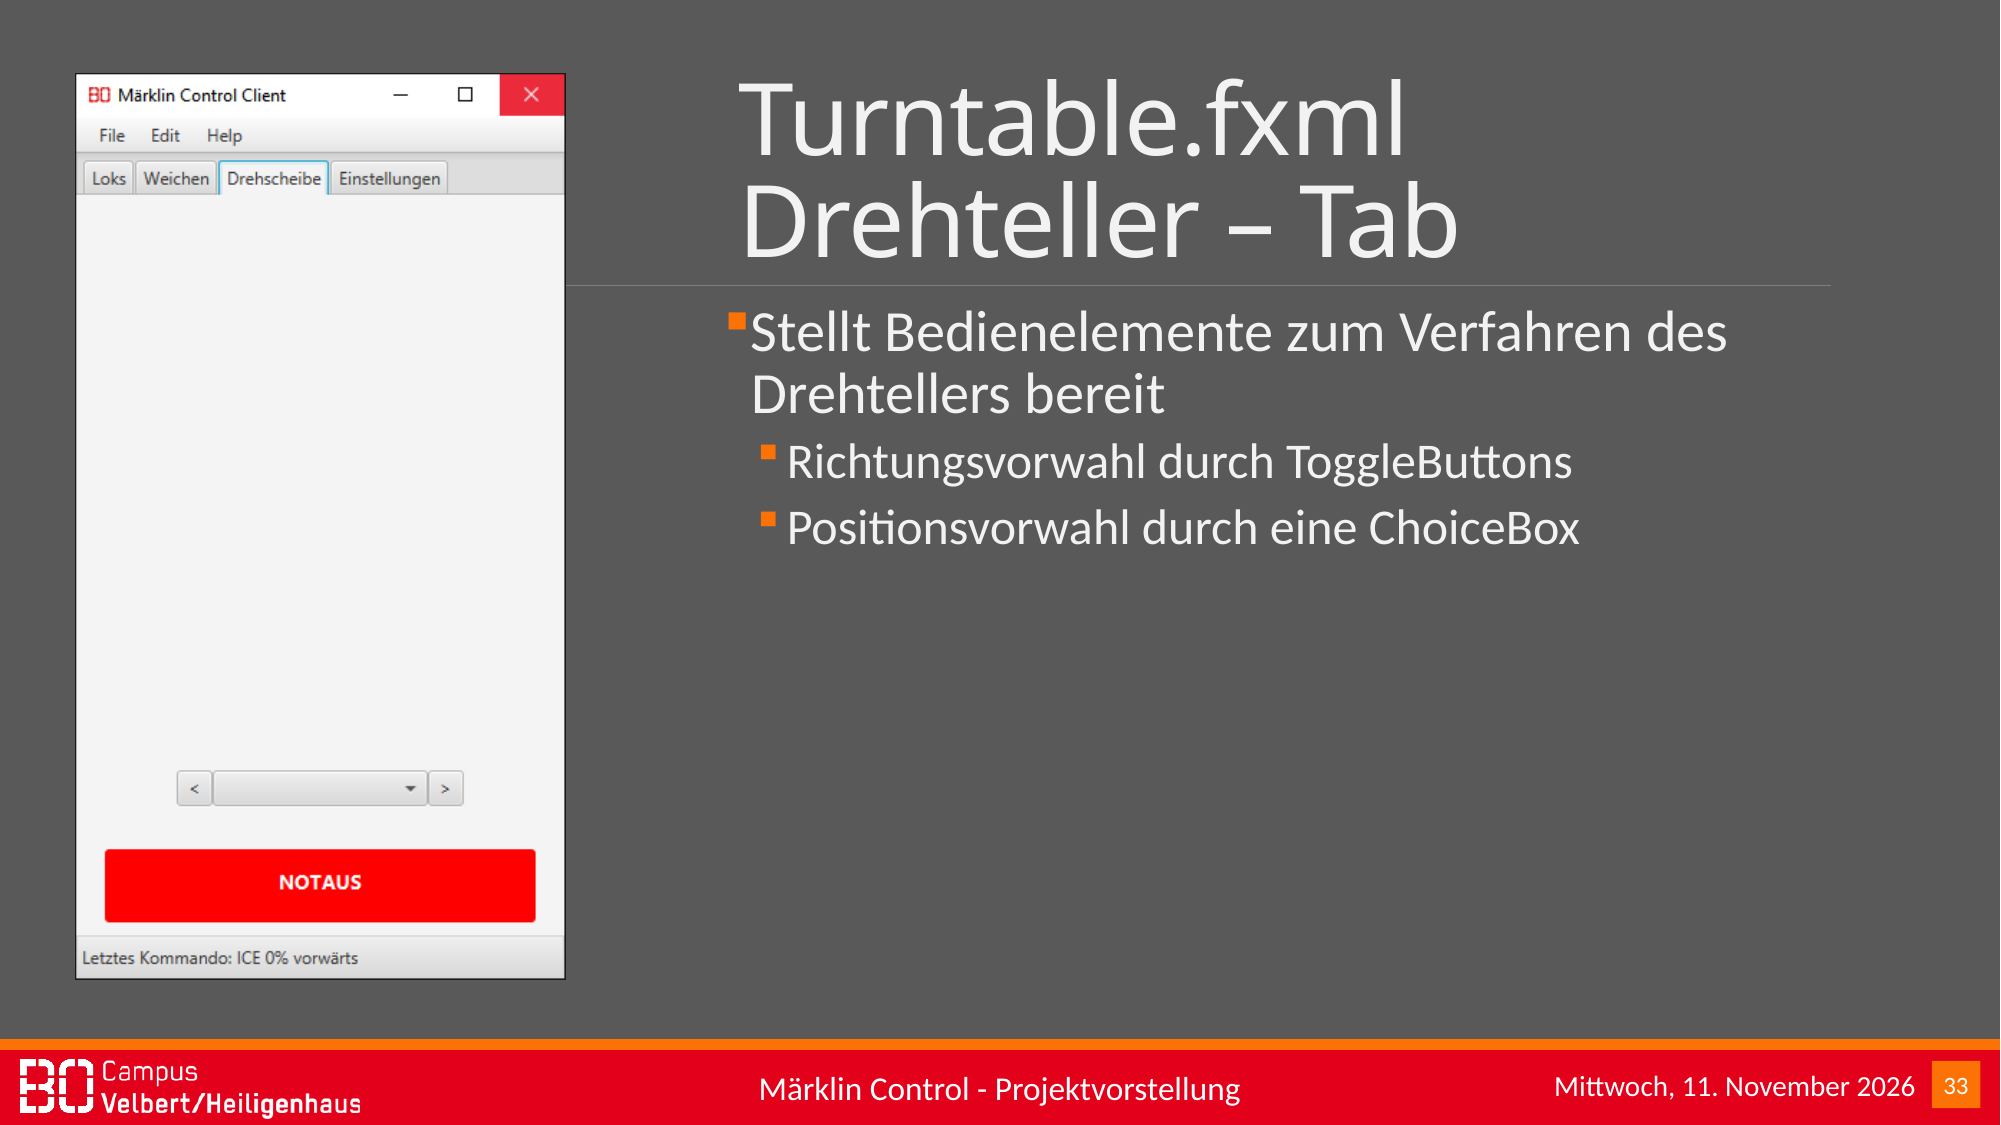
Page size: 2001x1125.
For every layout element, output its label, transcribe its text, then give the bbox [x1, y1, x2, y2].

slide_number 33 [1931, 1060, 1981, 1109]
picture [74, 72, 566, 981]
title Turntable.fxml Drehteller – Tab [723, 47, 1830, 285]
list Stellt Bedienelemente zum Verfahren des Drehtellers bereit Richtungsvorwahl durch ToggleButtons Positionsvorwahl durch eine ChoiceBox [723, 293, 1851, 954]
picture [101, 1057, 365, 1120]
picture [19, 1059, 94, 1113]
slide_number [1525, 1054, 1931, 1115]
